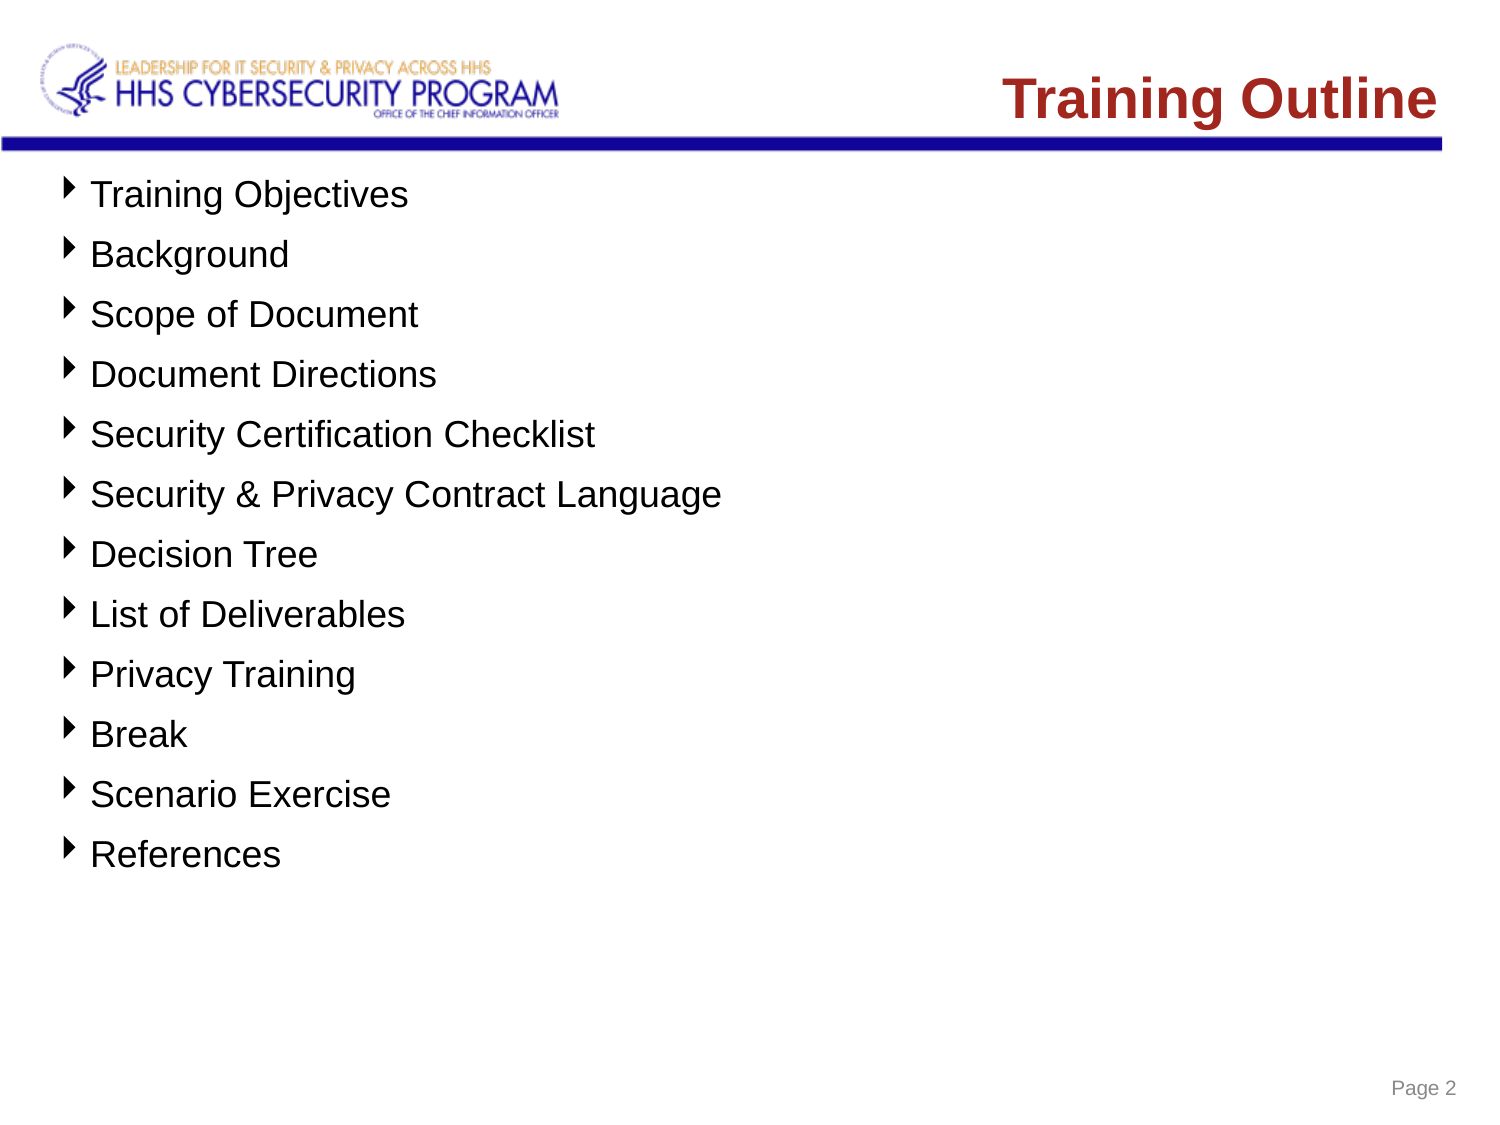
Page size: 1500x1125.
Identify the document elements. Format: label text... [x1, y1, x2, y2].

list Training Objectives Background Scope of Document Document Directions Security Certification Checklist Security & Privacy Contract Language Decision Tree List of Deliverables Privacy Training Break Scenario Exercise References [37, 162, 1438, 1001]
picture [0, 0, 1443, 234]
title Training Outline [987, 37, 1476, 138]
slide_number Page 2 [1121, 1065, 1472, 1110]
